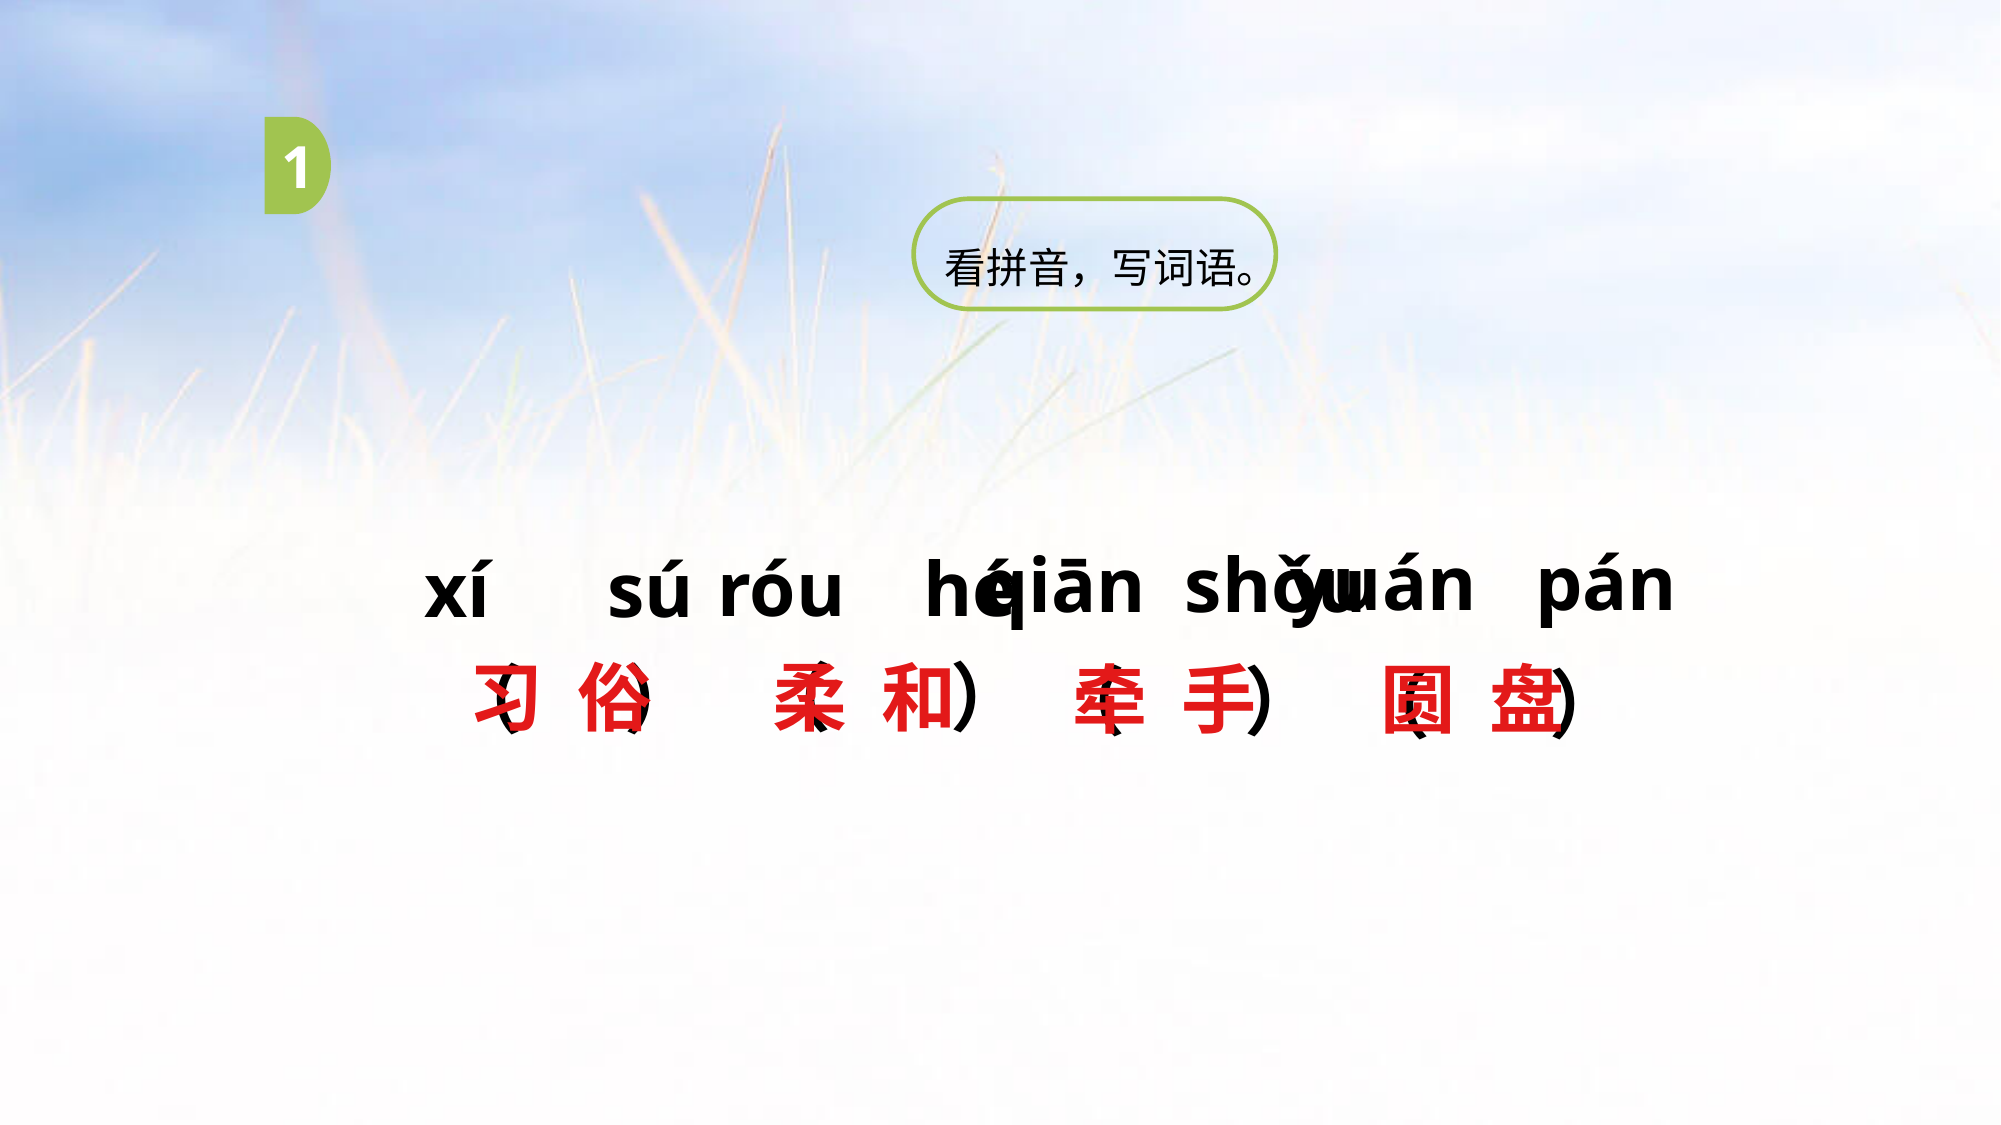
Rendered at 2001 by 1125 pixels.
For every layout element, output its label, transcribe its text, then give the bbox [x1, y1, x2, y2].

text_box xí sú [409, 535, 710, 641]
text_box qiān shǒu [966, 529, 1383, 635]
text_box 习 俗 [453, 643, 668, 749]
picture [0, 0, 2001, 1125]
text_box 看拼音，写词语。 [912, 197, 1277, 311]
text_box （ ） [741, 642, 1041, 748]
text_box 柔 和 [757, 643, 972, 749]
text_box （ ） [432, 645, 715, 751]
text_box róu hé [702, 534, 1032, 640]
text_box 1 [263, 115, 332, 216]
text_box （ ） [1340, 649, 1640, 755]
text_box 圆 盘 [1365, 645, 1580, 751]
text_box 牵 手 [1057, 644, 1273, 750]
text_box yuán pán [1275, 527, 1712, 633]
text_box （ ） [1035, 647, 1335, 753]
